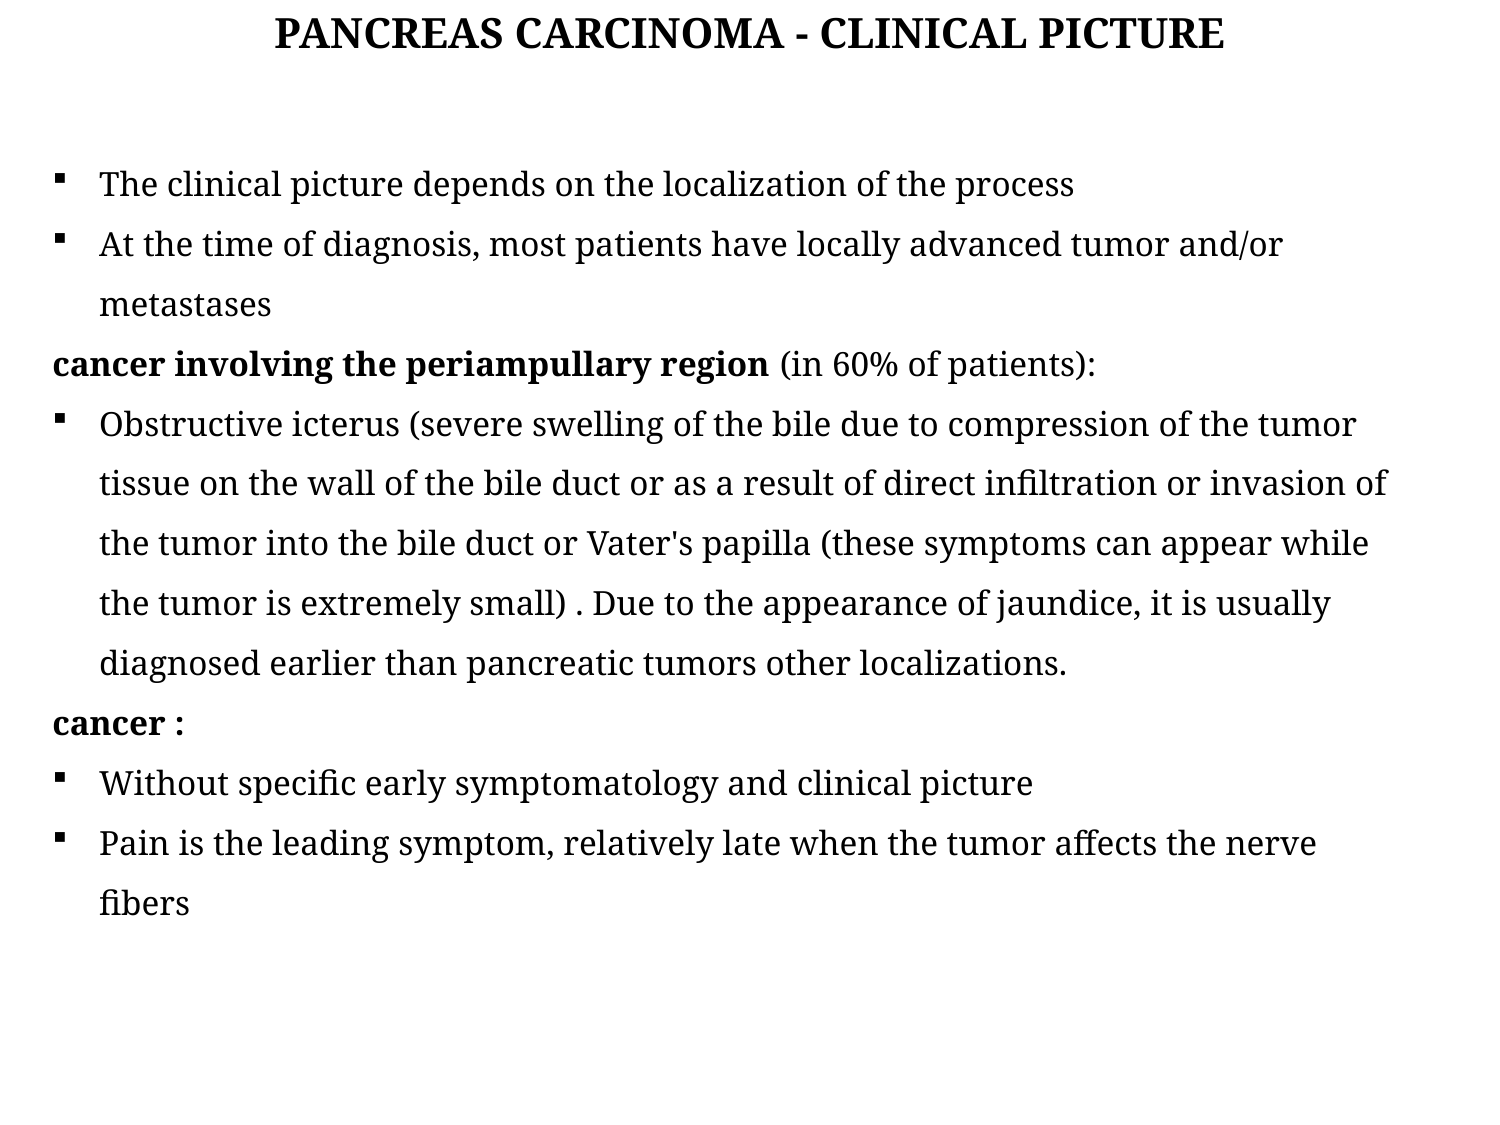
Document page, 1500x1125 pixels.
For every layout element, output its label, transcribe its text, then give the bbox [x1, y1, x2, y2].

text_box PANCREAS CARCINOMA - CLINICAL PICTURE [0, 0, 1500, 63]
text_box The clinical picture depends on the localization of the process At the time of diagnosis, most patients have locally advanced tumor and/or metastases cancer involving the periampullary region (in 60% of patients): Obstructive icterus (severe swelling of the bile due to compression of the tumor tissue on the wall of the bile duct or as a result of direct infiltration or invasion of the tumor into the bile duct or Vater's papilla (these symptoms can appear while the tumor is extremely small) . Due to the appearance of jaundice, it is usually diagnosed earlier than pancreatic tumors other localizations. cancer : Without specific early symptomatology and clinical picture Pain is the leading symptom, relatively late when the tumor affects the nerve fibers [37, 135, 1425, 1049]
